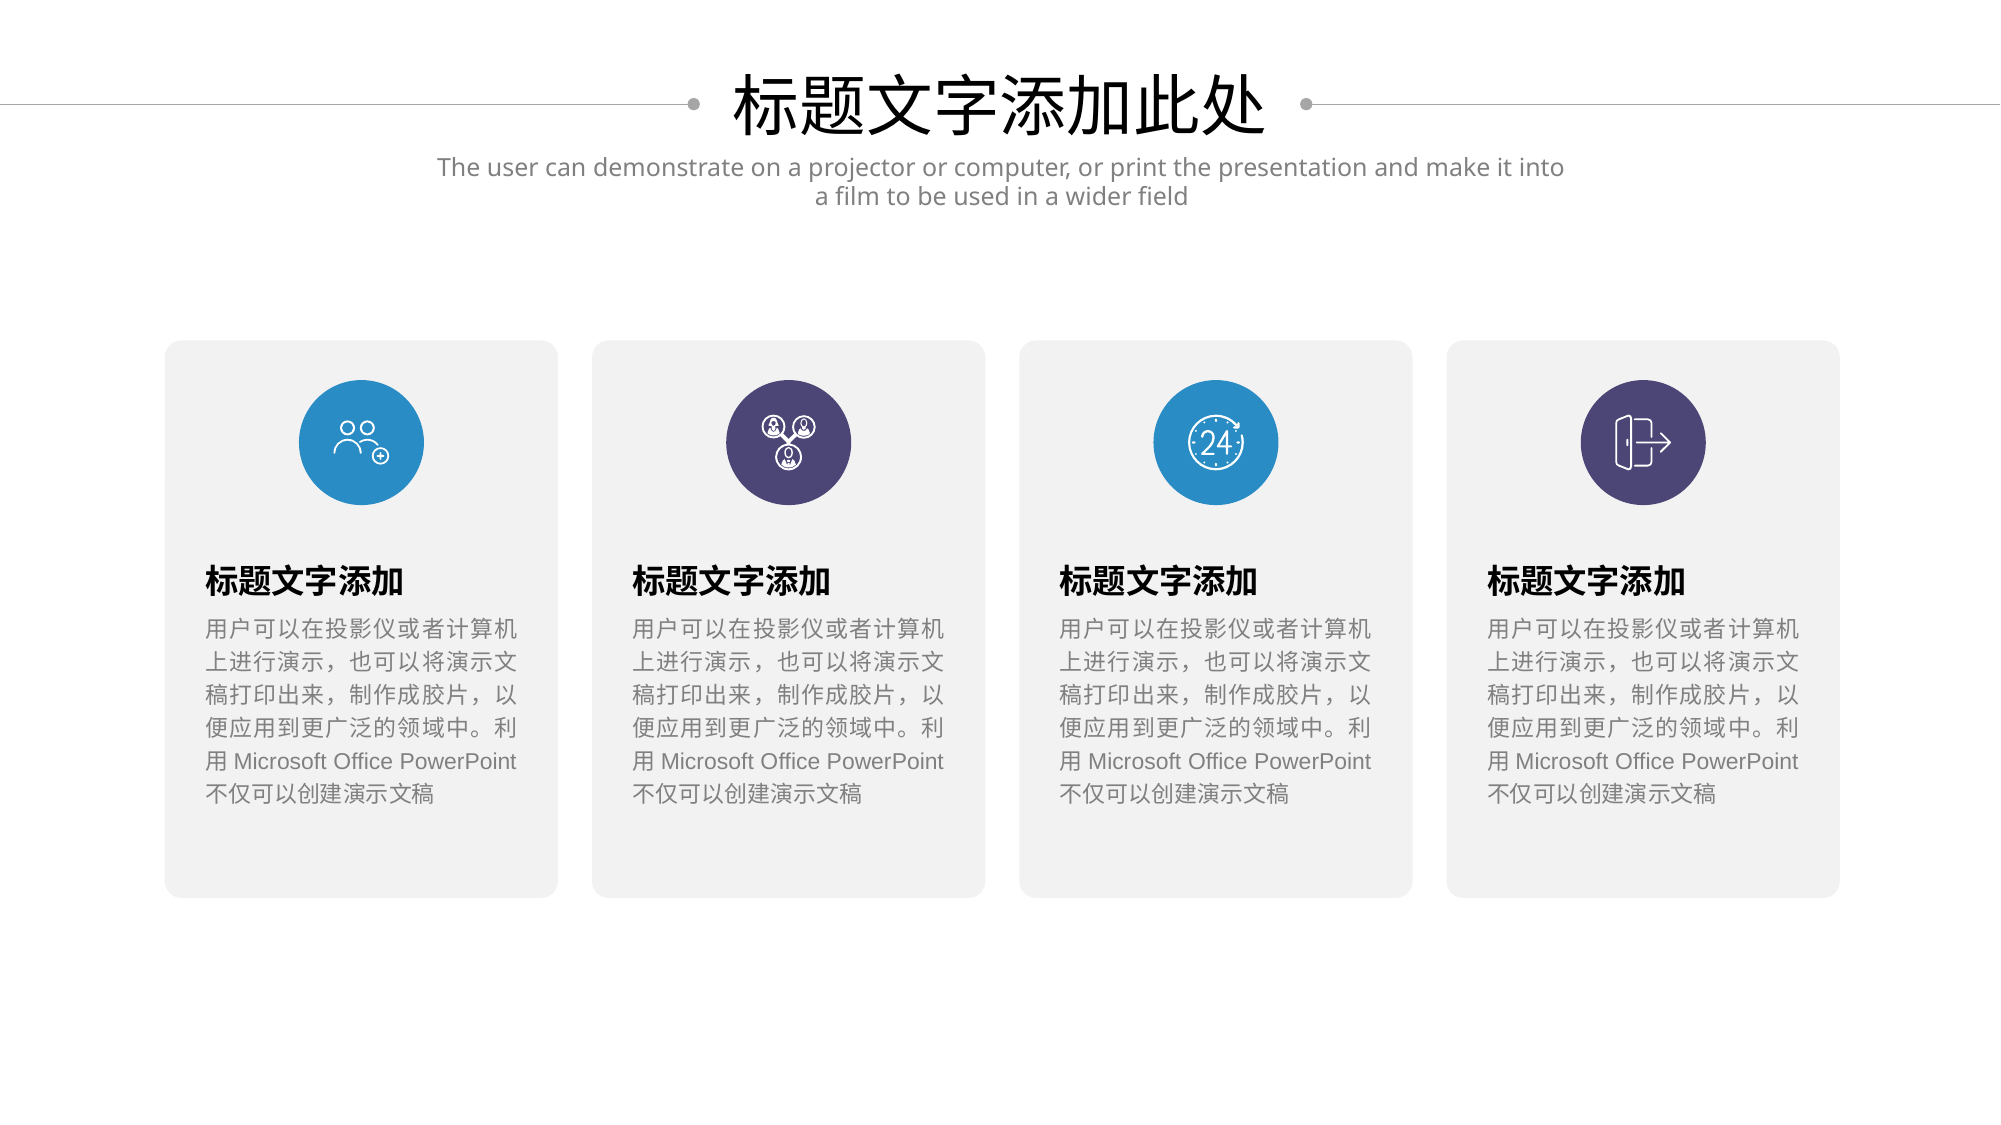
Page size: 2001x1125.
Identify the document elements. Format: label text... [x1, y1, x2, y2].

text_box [1019, 340, 1413, 898]
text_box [1446, 340, 1840, 898]
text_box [164, 340, 558, 898]
text_box 标题文字添加此处 [718, 56, 1282, 143]
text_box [592, 340, 986, 898]
text_box The user can demonstrate on a projector or computer, or print the presentation and make it into a film to be used in a wider field [412, 143, 1592, 219]
